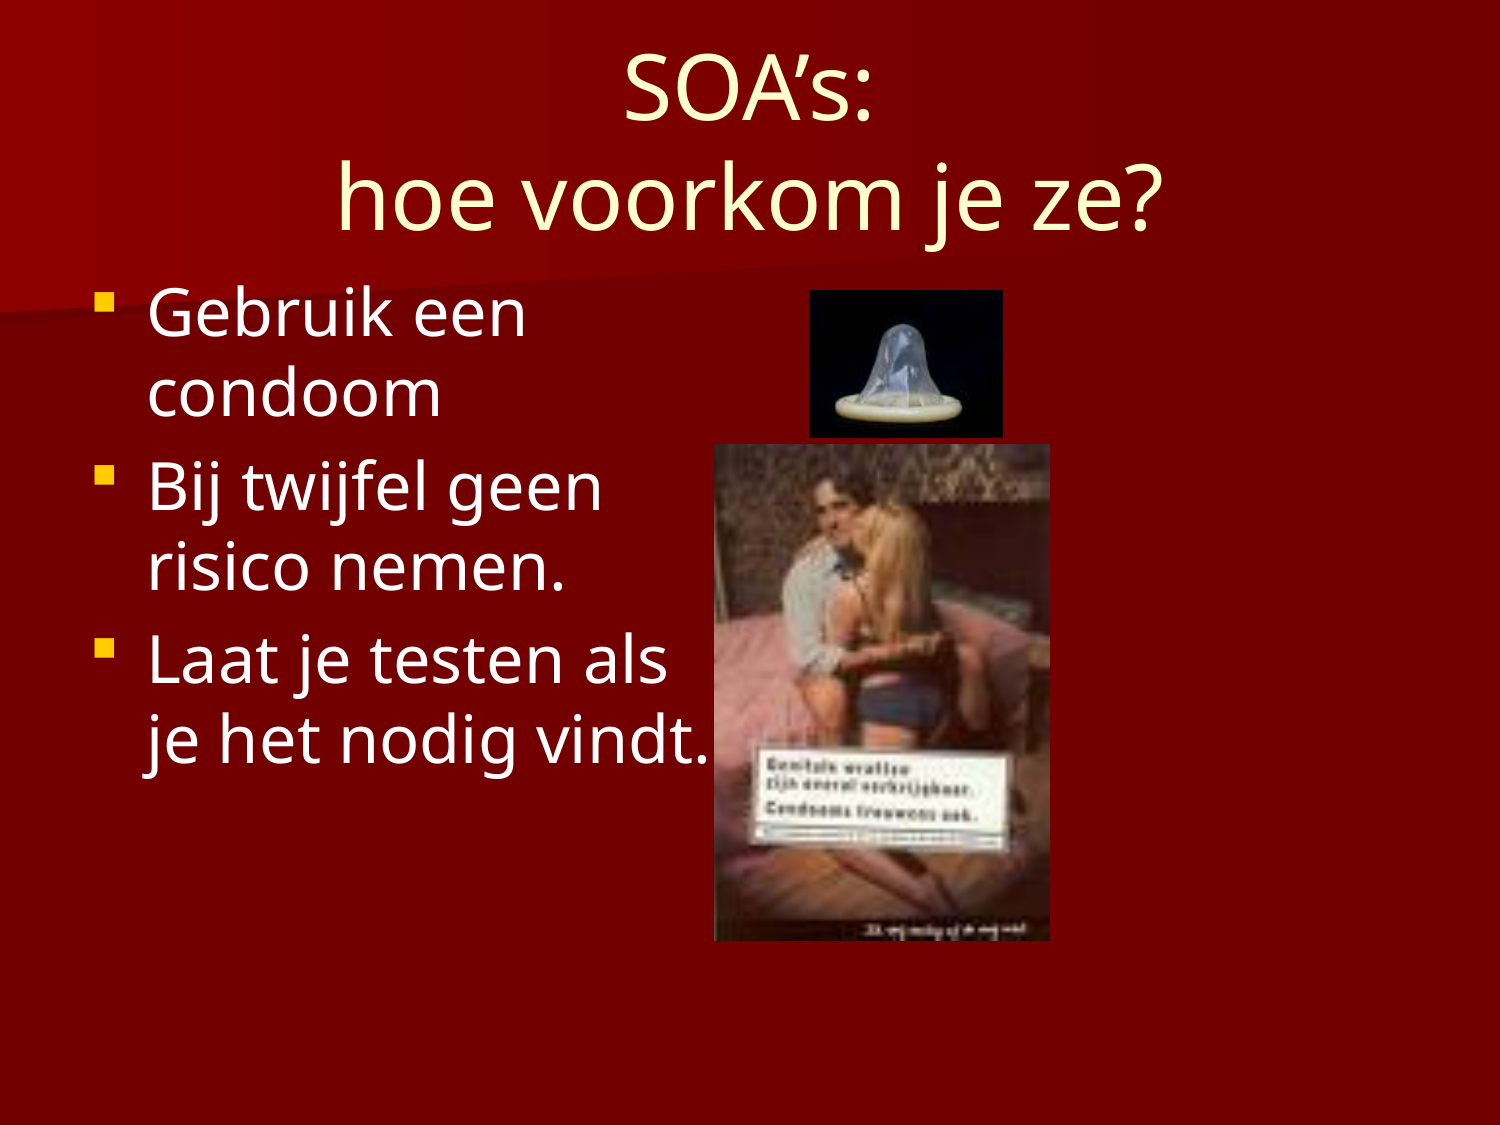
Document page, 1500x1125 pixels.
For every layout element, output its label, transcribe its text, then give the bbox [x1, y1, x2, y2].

title SOA’s: hoe voorkom je ze? [74, 20, 1425, 257]
list Gebruik een condoom Bij twijfel geen risico nemen. Laat je testen als je het nodig vindt. [74, 262, 738, 1000]
picture [714, 444, 1050, 941]
picture [808, 290, 1004, 438]
